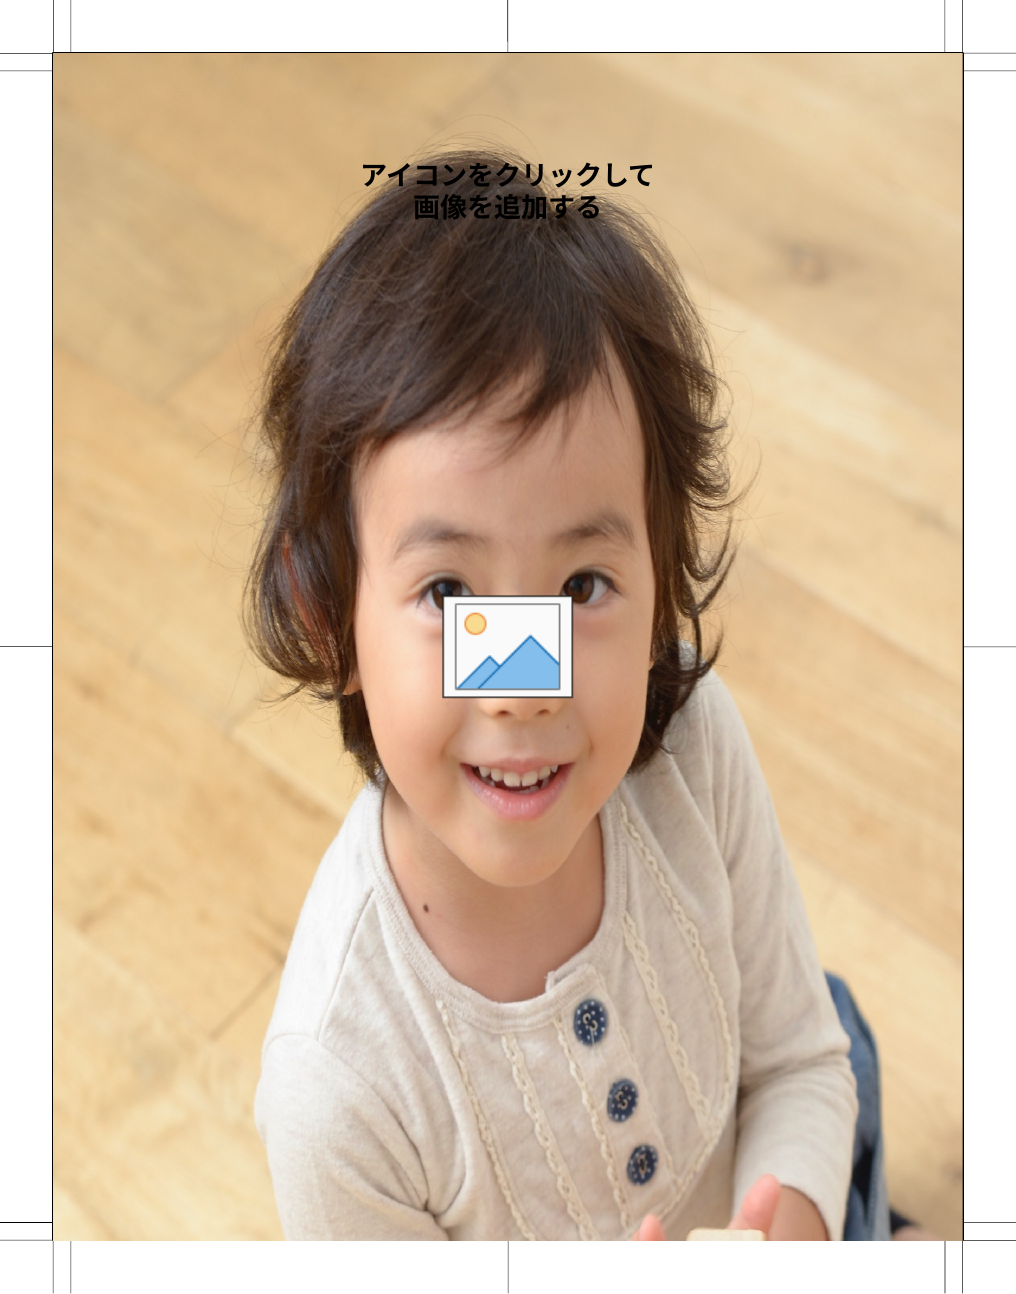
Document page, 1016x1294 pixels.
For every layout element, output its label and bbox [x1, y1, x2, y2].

picture [52, 52, 963, 1241]
